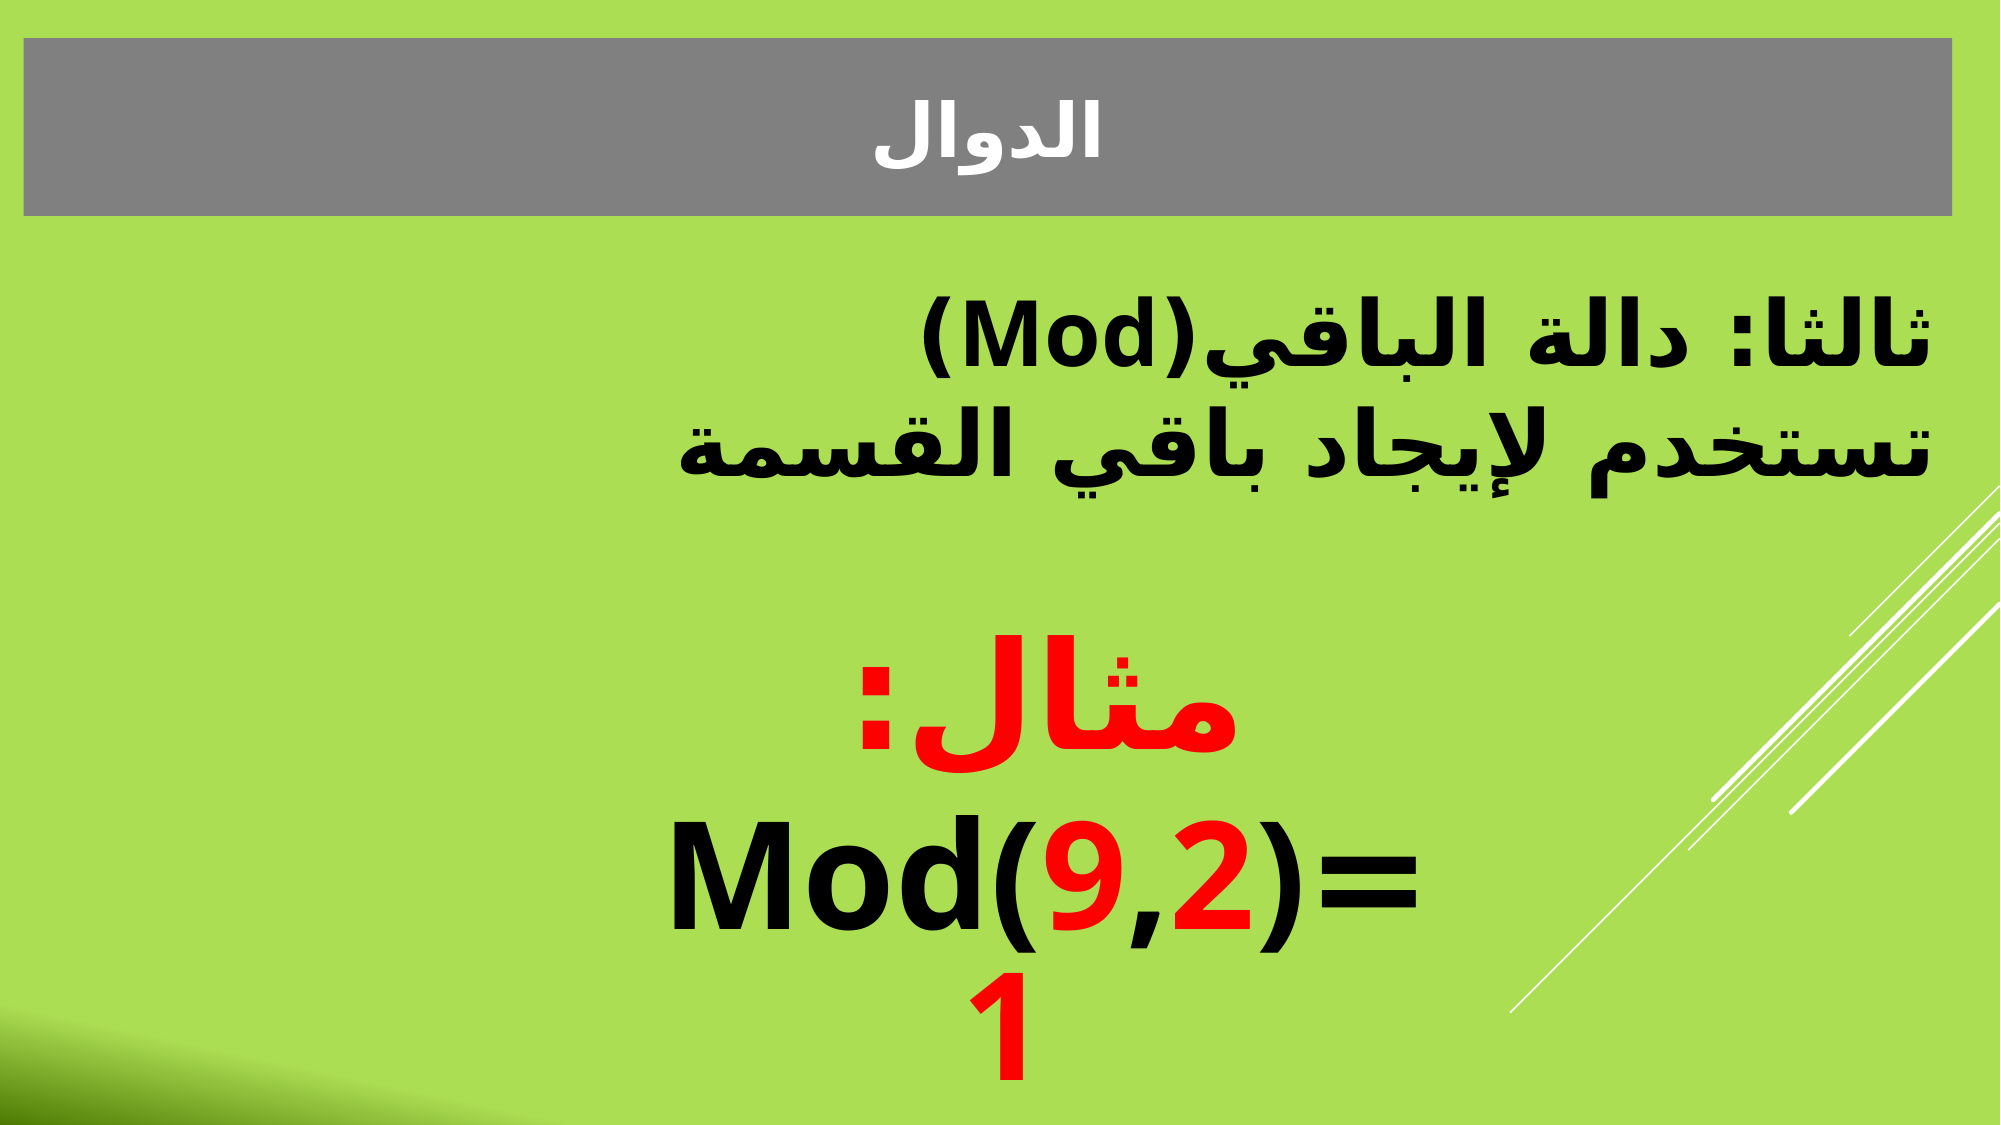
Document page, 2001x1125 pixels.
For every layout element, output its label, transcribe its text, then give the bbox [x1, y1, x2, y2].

text_box مثال: =Mod(9,2) [115, 592, 1978, 967]
text_box ثالثا: دالة الباقي(Mod) تستخدم لإيجاد باقي القسمة [90, 267, 1953, 502]
text_box 1 [600, 923, 1410, 1118]
text_box الدوال [23, 38, 1953, 216]
